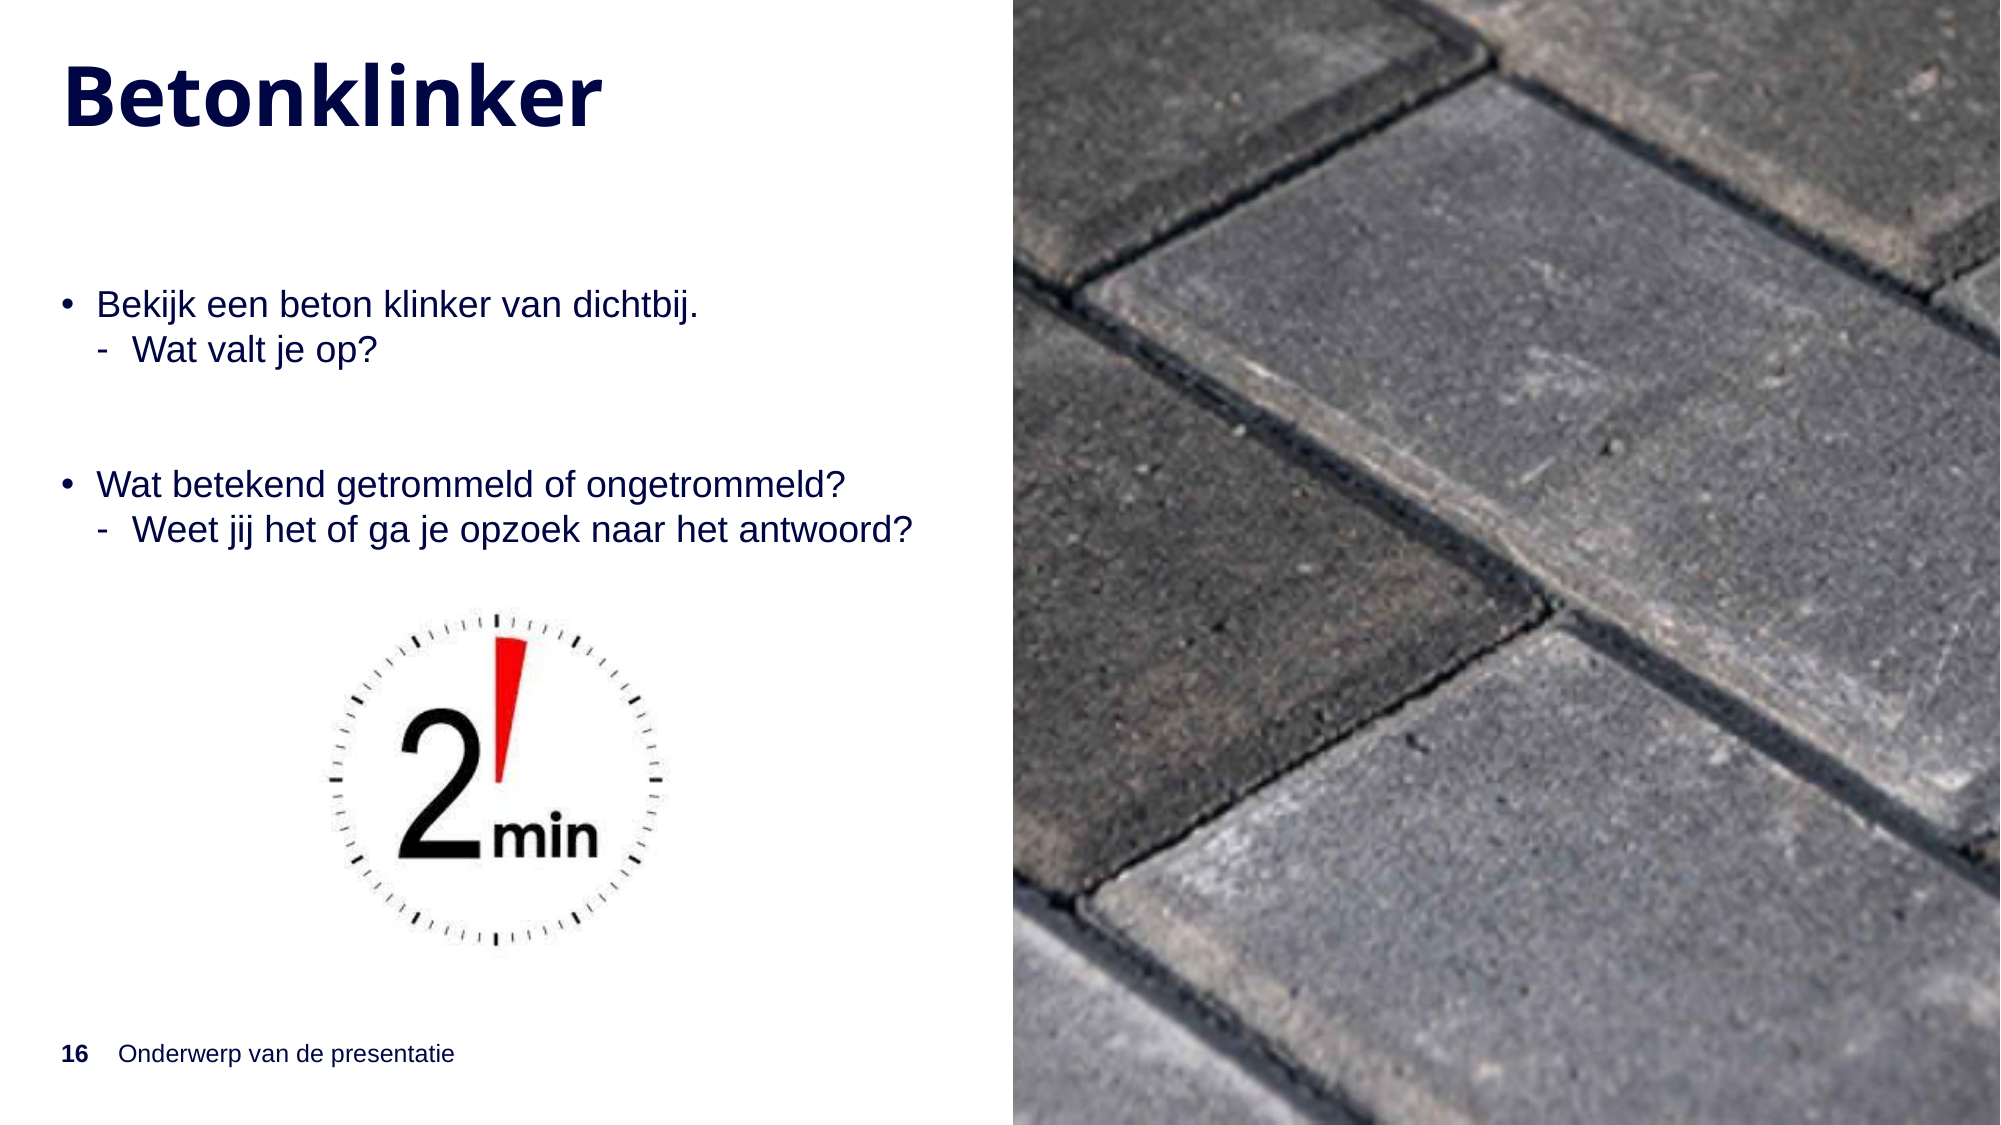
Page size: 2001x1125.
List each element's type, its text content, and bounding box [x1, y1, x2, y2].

slide_number 16 [60, 1037, 113, 1073]
title Betonklinker [60, 48, 986, 239]
list Bekijk een beton klinker van dichtbij. Wat valt je op? Wat betekend getrommeld of ongetrommeld? Weet jij het of ga je opzoek naar het antwoord? [60, 280, 987, 1006]
picture [1012, 0, 2000, 1125]
picture [319, 607, 672, 958]
footer Onderwerp van de presentatie [118, 1037, 987, 1073]
